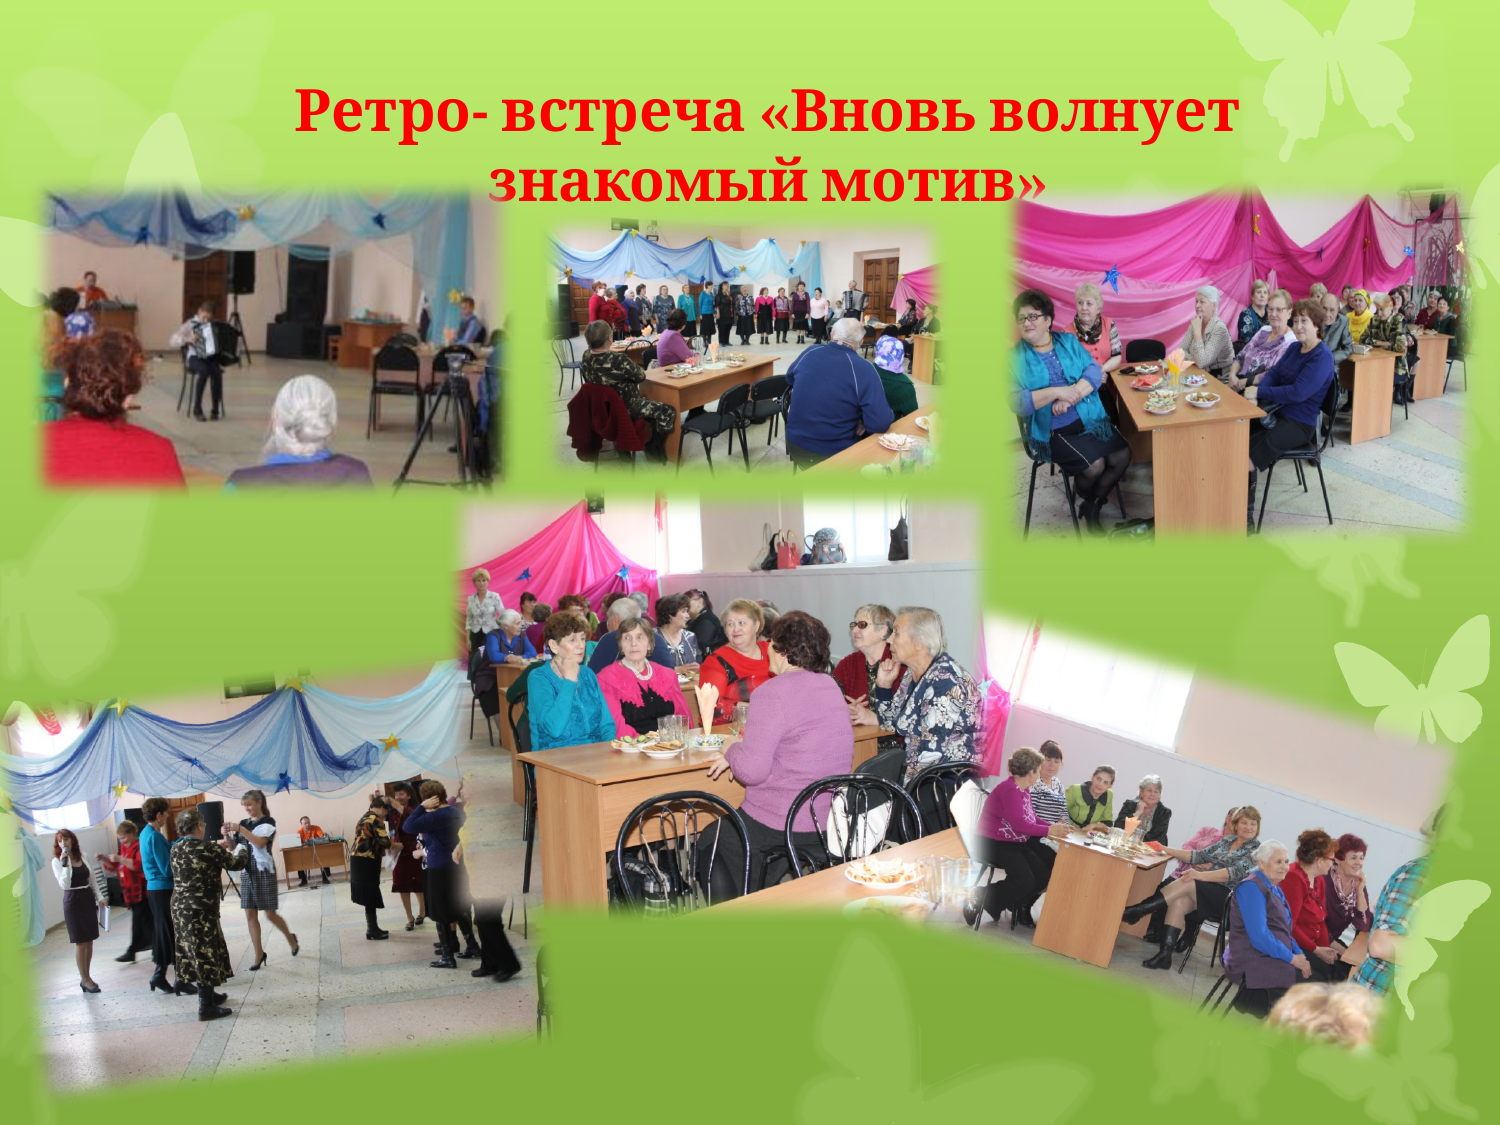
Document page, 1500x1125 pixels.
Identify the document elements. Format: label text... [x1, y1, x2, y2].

picture [1, 173, 1483, 1085]
title Ретро- встреча «Вновь волнует знакомый мотив» [123, 18, 1412, 268]
